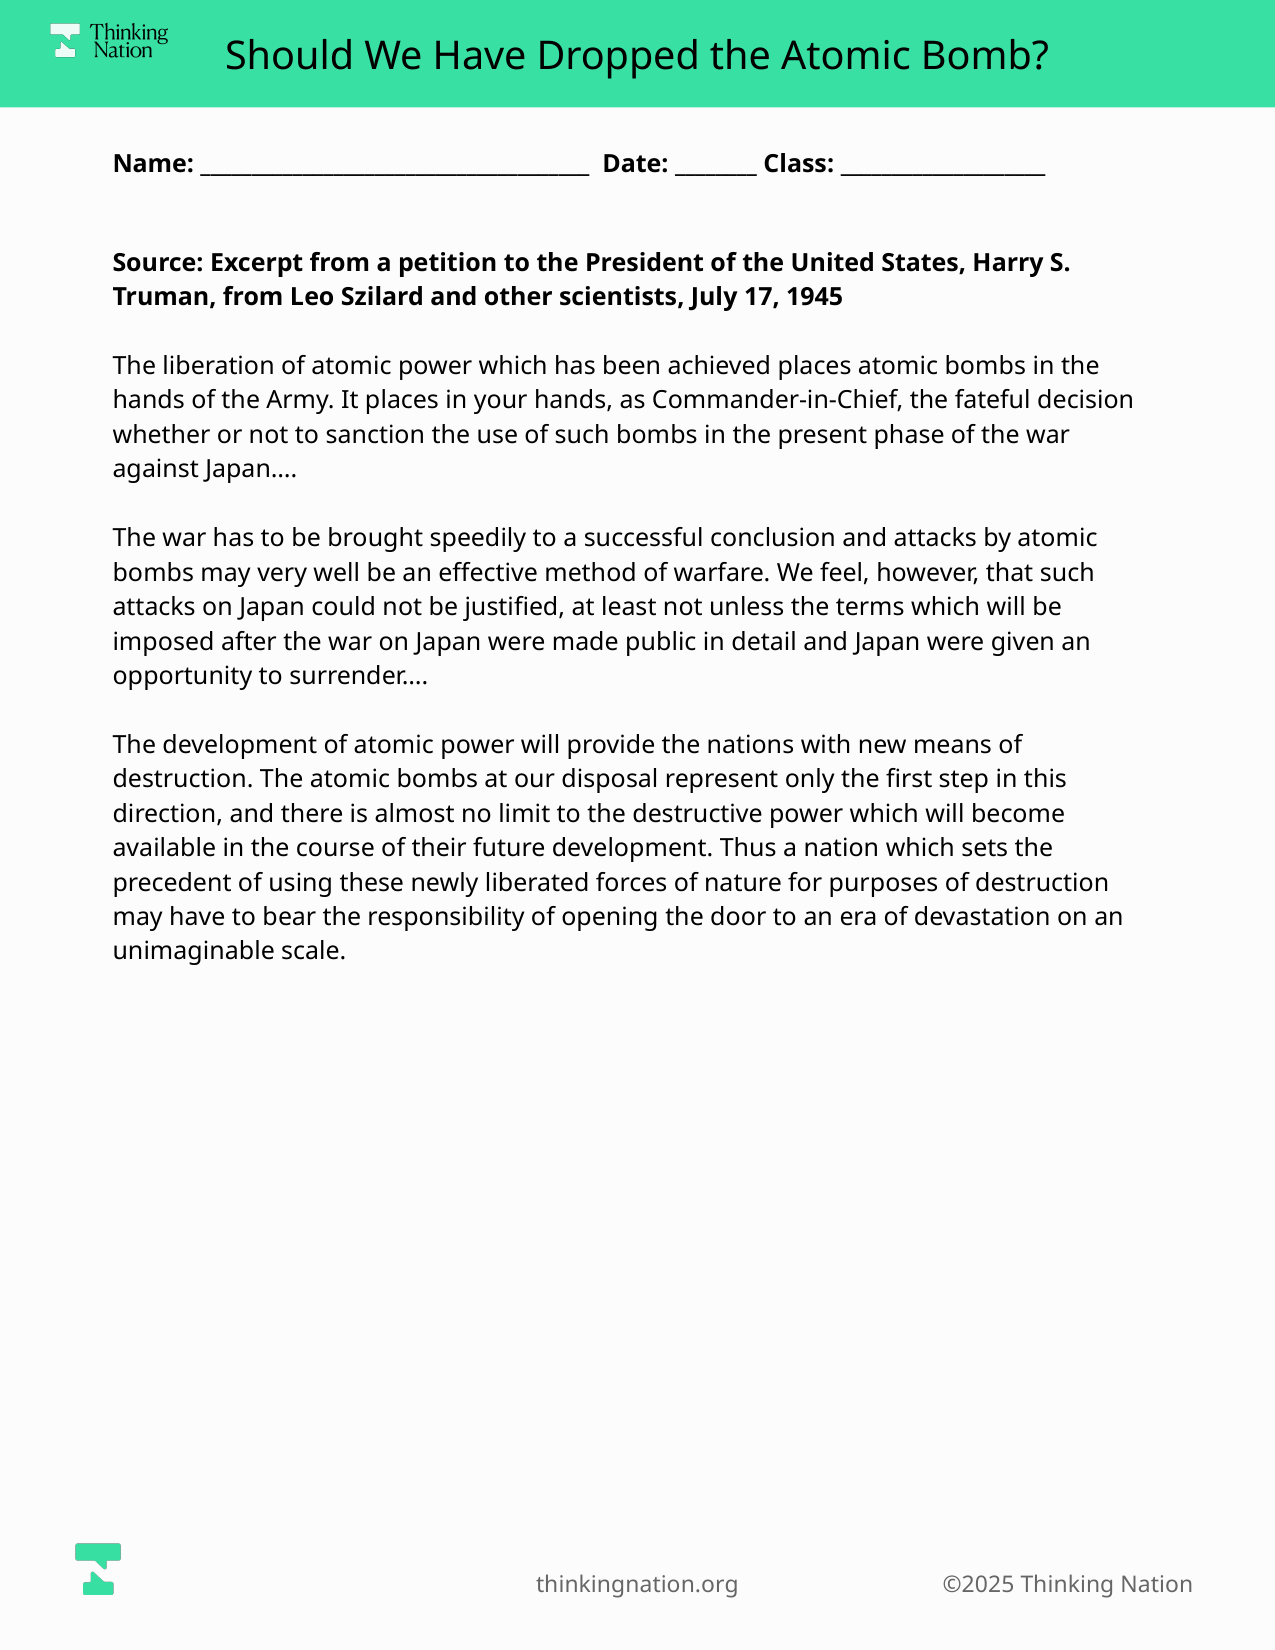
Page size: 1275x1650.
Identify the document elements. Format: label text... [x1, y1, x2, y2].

text_box thinkingnation.org [486, 1553, 789, 1605]
picture [62, 1533, 134, 1605]
text_box Should We Have Dropped the Atomic Bomb? [0, 0, 1275, 108]
text_box Name: ______________________________________ Date: ________ Class: ____________________ Source: Excerpt from a petition to the President of the United States, Harry S. Truman, from Leo Szilard and other scientists, July 17, 1945 The liberation of atomic power which has been achieved places atomic bombs in the hands of the Army. It places in your hands, as Commander-in-Chief, the fateful decision whether or not to sanction the use of such bombs in the present phase of the war against Japan…. The war has to be brought speedily to a successful conclusion and attacks by atomic bombs may very well be an effective method of warfare. We feel, however, that such attacks on Japan could not be justified, at least not unless the terms which will be imposed after the war on Japan were made public in detail and Japan were given an opportunity to surrender…. The development of atomic power will provide the nations with new means of destruction. The atomic bombs at our disposal represent only the first step in this direction, and there is almost no limit to the destructive power which will become available in the course of their future development. Thus a nation which sets the precedent of using these newly liberated forces of nature for purposes of destruction may have to bear the responsibility of opening the door to an era of devastation on an unimaginable scale. [97, 132, 1178, 1152]
picture [36, 12, 172, 69]
text_box ©2025 Thinking Nation [907, 1553, 1210, 1605]
